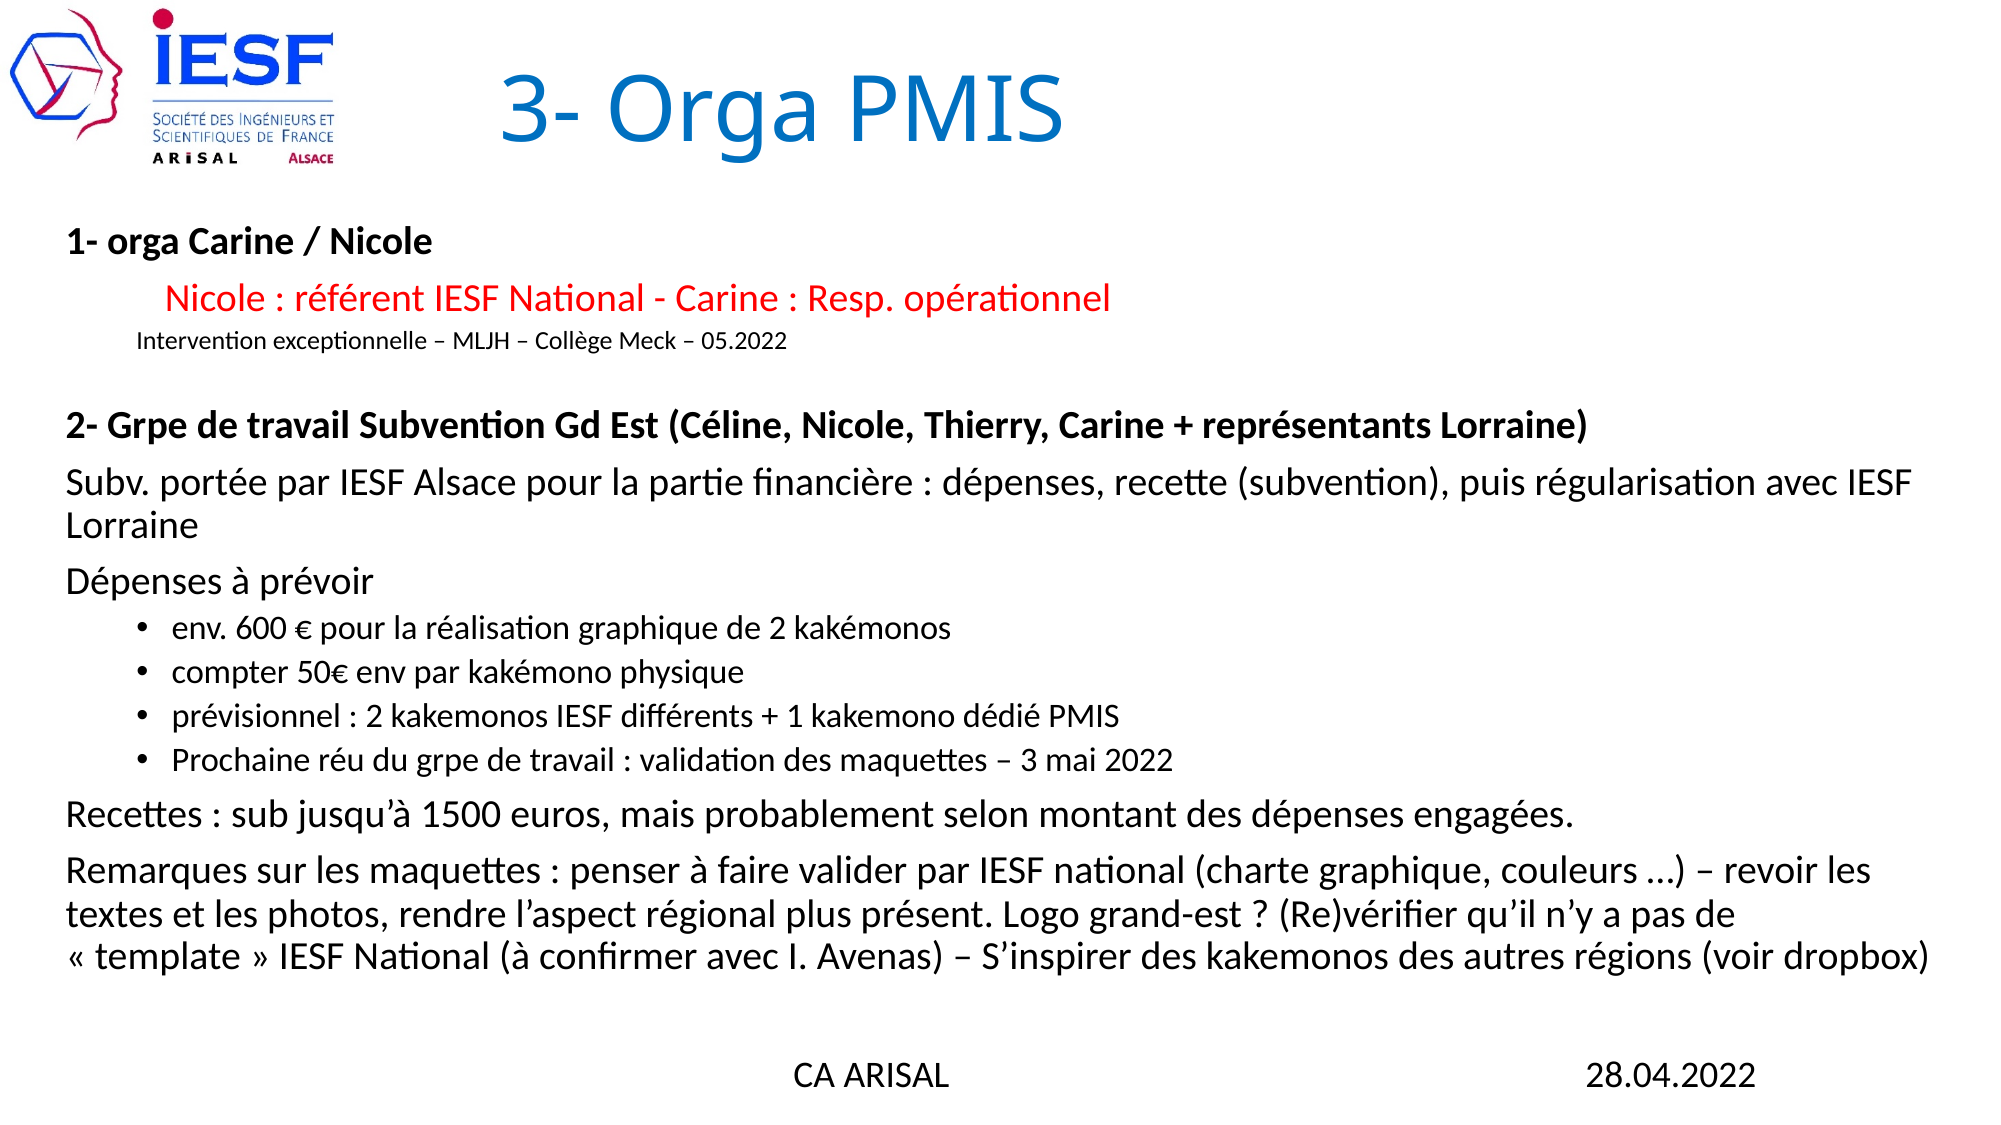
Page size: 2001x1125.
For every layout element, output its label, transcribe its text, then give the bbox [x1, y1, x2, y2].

list 1- orga Carine / Nicole Nicole : référent IESF National - Carine : Resp. opérationnel Intervention exceptionnelle – MLJH – Collège Meck – 05.2022 2- Grpe de travail Subvention Gd Est (Céline, Nicole, Thierry, Carine + représentants Lorraine) Subv. portée par IESF Alsace pour la partie financière : dépenses, recette (subvention), puis régularisation avec IESF Lorraine Dépenses à prévoir env. 600 € pour la réalisation graphique de 2 kakémonos compter 50€ env par kakémono physique prévisionnel : 2 kakemonos IESF différents + 1 kakemono dédié PMIS Prochaine réu du grpe de travail : validation des maquettes – 3 mai 2022 Recettes : sub jusqu’à 1500 euros, mais probablement selon montant des dépenses engagées. Remarques sur les maquettes : penser à faire valider par IESF national (charte graphique, couleurs …) – revoir les textes et les photos, rendre l’aspect régional plus présent. Logo grand-est ? (Re)vérifier qu’il n’y a pas de « template » IESF National (à confirmer avec I. Avenas) – S’inspirer des kakemonos des autres régions (voir dropbox) [50, 213, 1950, 1009]
picture [0, 0, 343, 172]
text_box 3- Orga PMIS [484, 39, 1950, 185]
